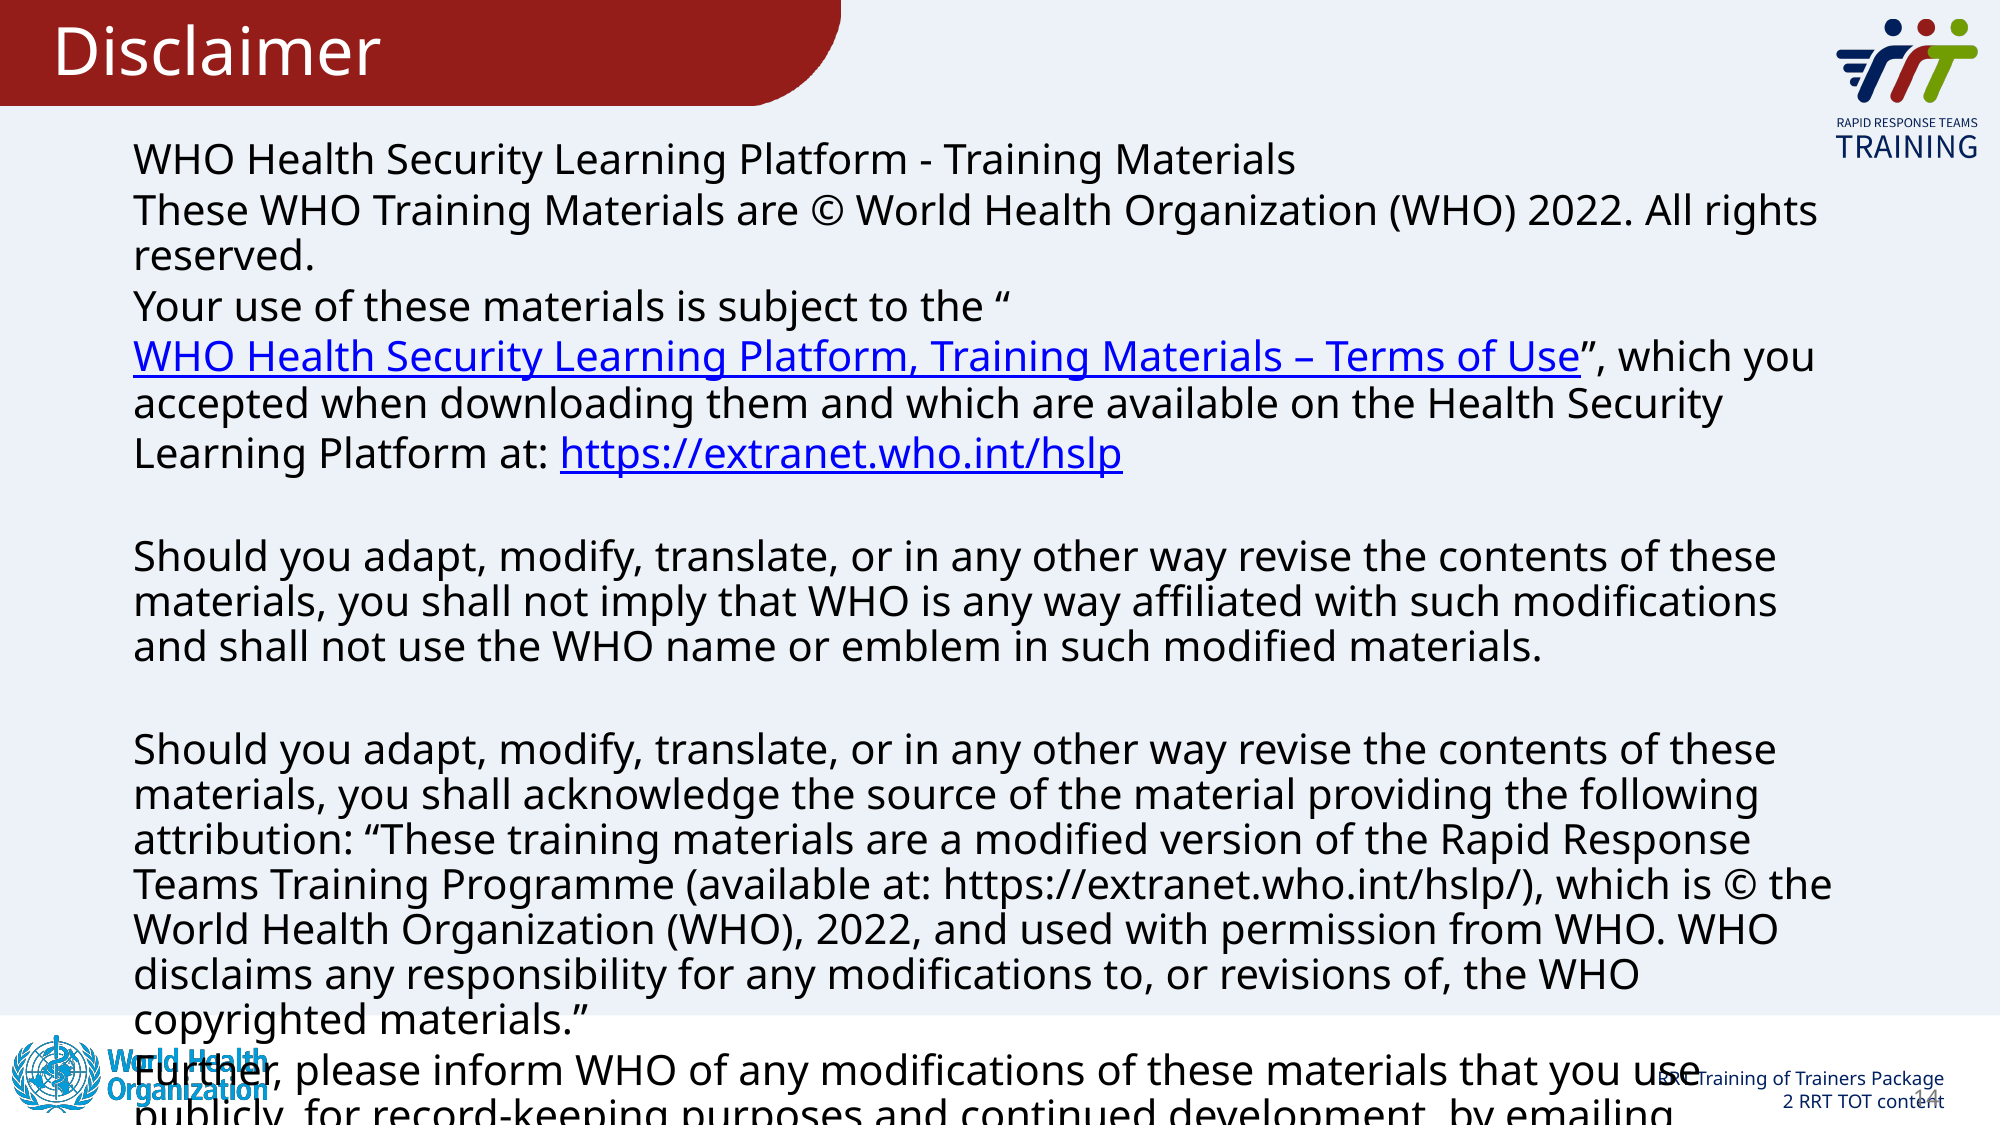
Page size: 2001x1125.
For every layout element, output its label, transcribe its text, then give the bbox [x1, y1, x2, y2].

picture [12, 1035, 54, 1068]
picture [24, 1054, 36, 1087]
picture [250, 1059, 255, 1068]
picture [34, 1054, 43, 1078]
picture [50, 1108, 62, 1113]
picture [59, 1035, 267, 1113]
picture [12, 1083, 48, 1113]
picture [71, 1053, 90, 1091]
picture [1835, 19, 1978, 167]
picture [22, 1062, 26, 1077]
picture [0, 0, 841, 106]
picture [30, 1083, 37, 1091]
picture [36, 1088, 78, 1105]
picture [46, 1056, 54, 1062]
list WHO Health Security Learning Platform - Training Materials These WHO Training Materials are © World Health Organization (WHO) 2022. All rights reserved. Your use of these materials is subject to the “WHO Health Security Learning Platform, Training Materials – Terms of Use”, which you accepted when downloading them and which are available on the Health Security Learning Platform at: https://extranet.who.int/hslp Should you adapt, modify, translate, or in any other way revise the contents of these materials, you shall not imply that WHO is any way affiliated with such modifications and shall not use the WHO name or emblem in such modified materials. Should you adapt, modify, translate, or in any other way revise the contents of these materials, you shall acknowledge the source of the material providing the following attribution: “These training materials are a modified version of the Rapid Response Teams Training Programme (available at: https://extranet.who.int/hslp/), which is © the World Health Organization (WHO), 2022, and used with permission from WHO. WHO disclaims any responsibility for any modifications to, or revisions of, the WHO copyrighted materials.” Further, please inform WHO of any modifications of these materials that you use publicly, for record-keeping purposes and continued development, by emailing ihrhrt@who.int [130, 137, 1846, 993]
picture [40, 1062, 47, 1070]
